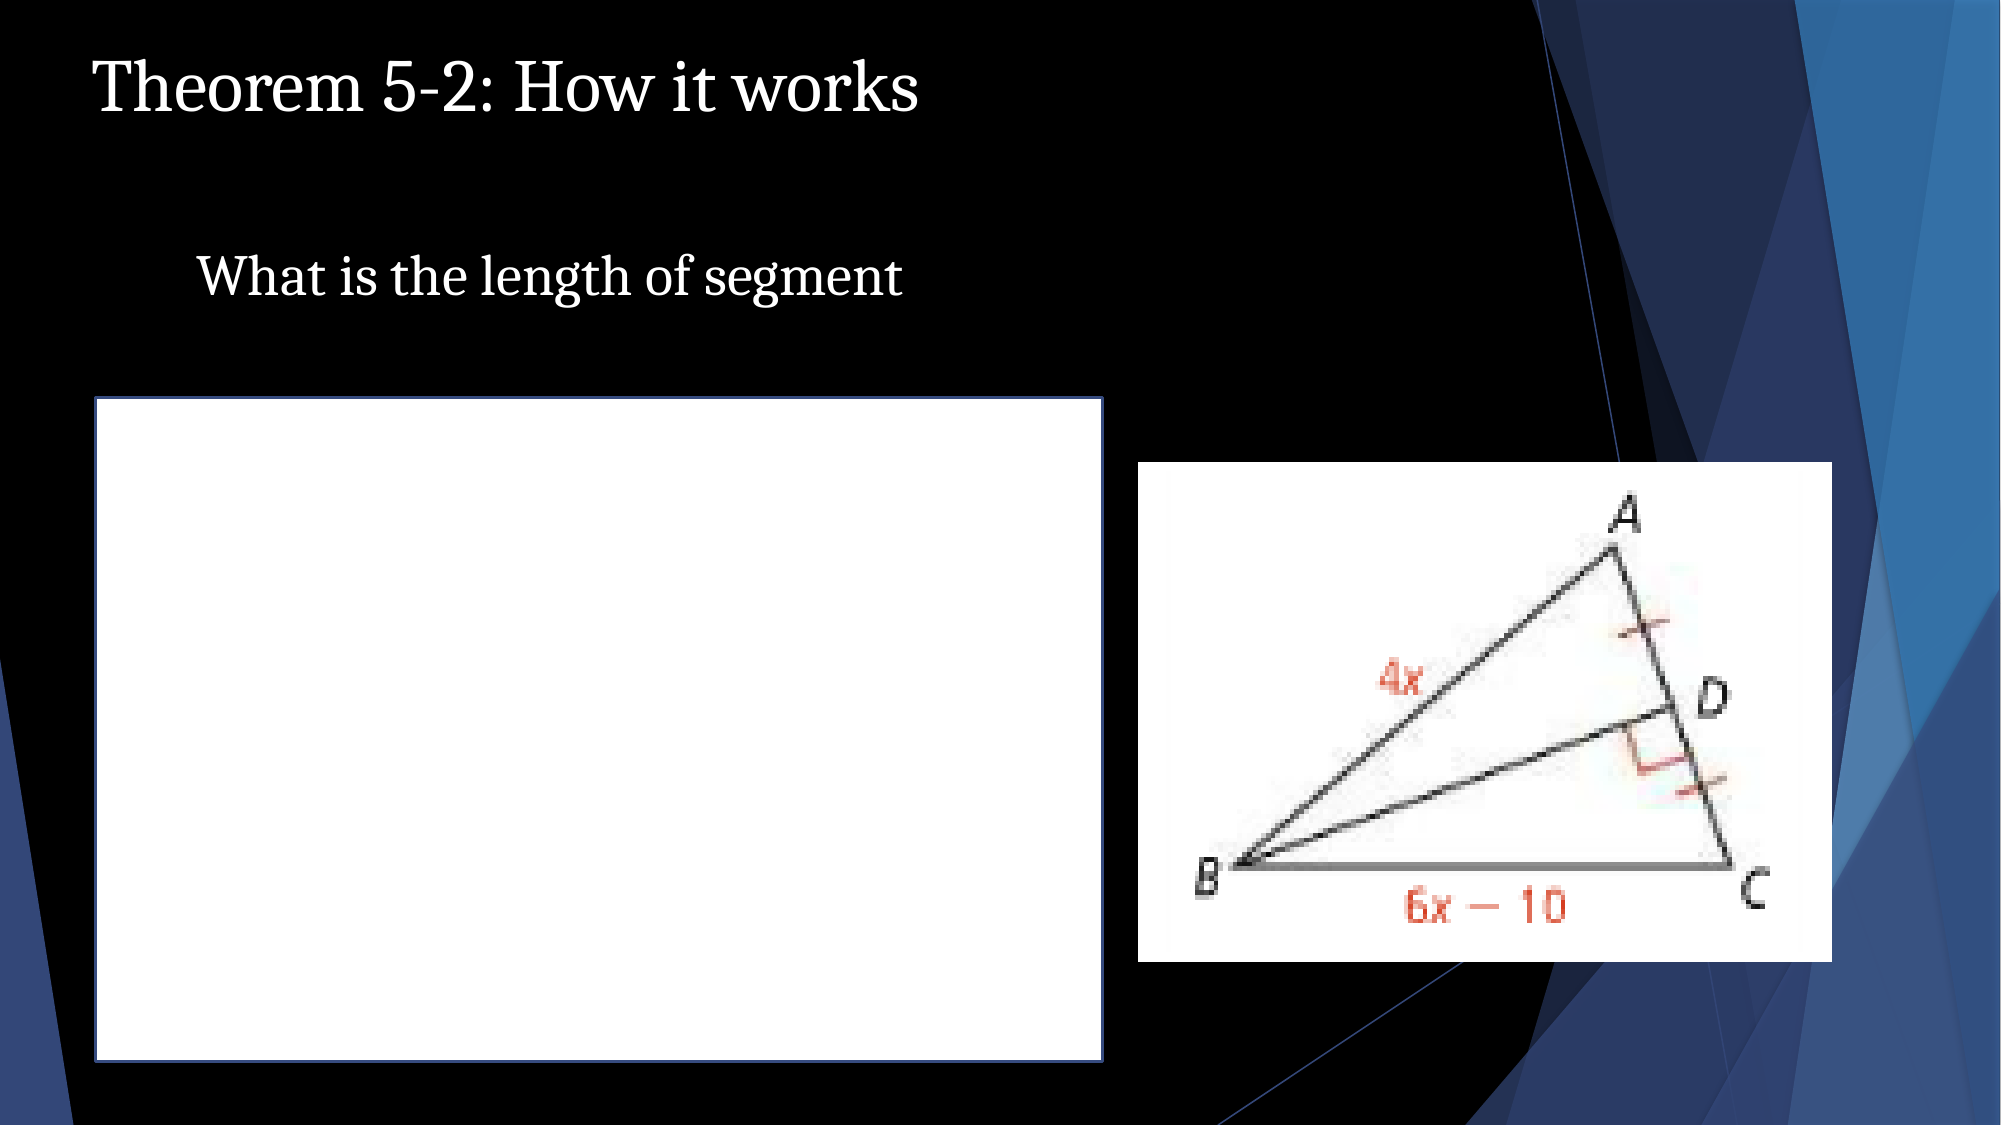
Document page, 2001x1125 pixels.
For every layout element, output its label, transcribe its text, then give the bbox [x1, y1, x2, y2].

text_box [94, 396, 1104, 1063]
picture [1137, 461, 1833, 962]
title Theorem 5-2: How it works [76, 29, 1596, 246]
